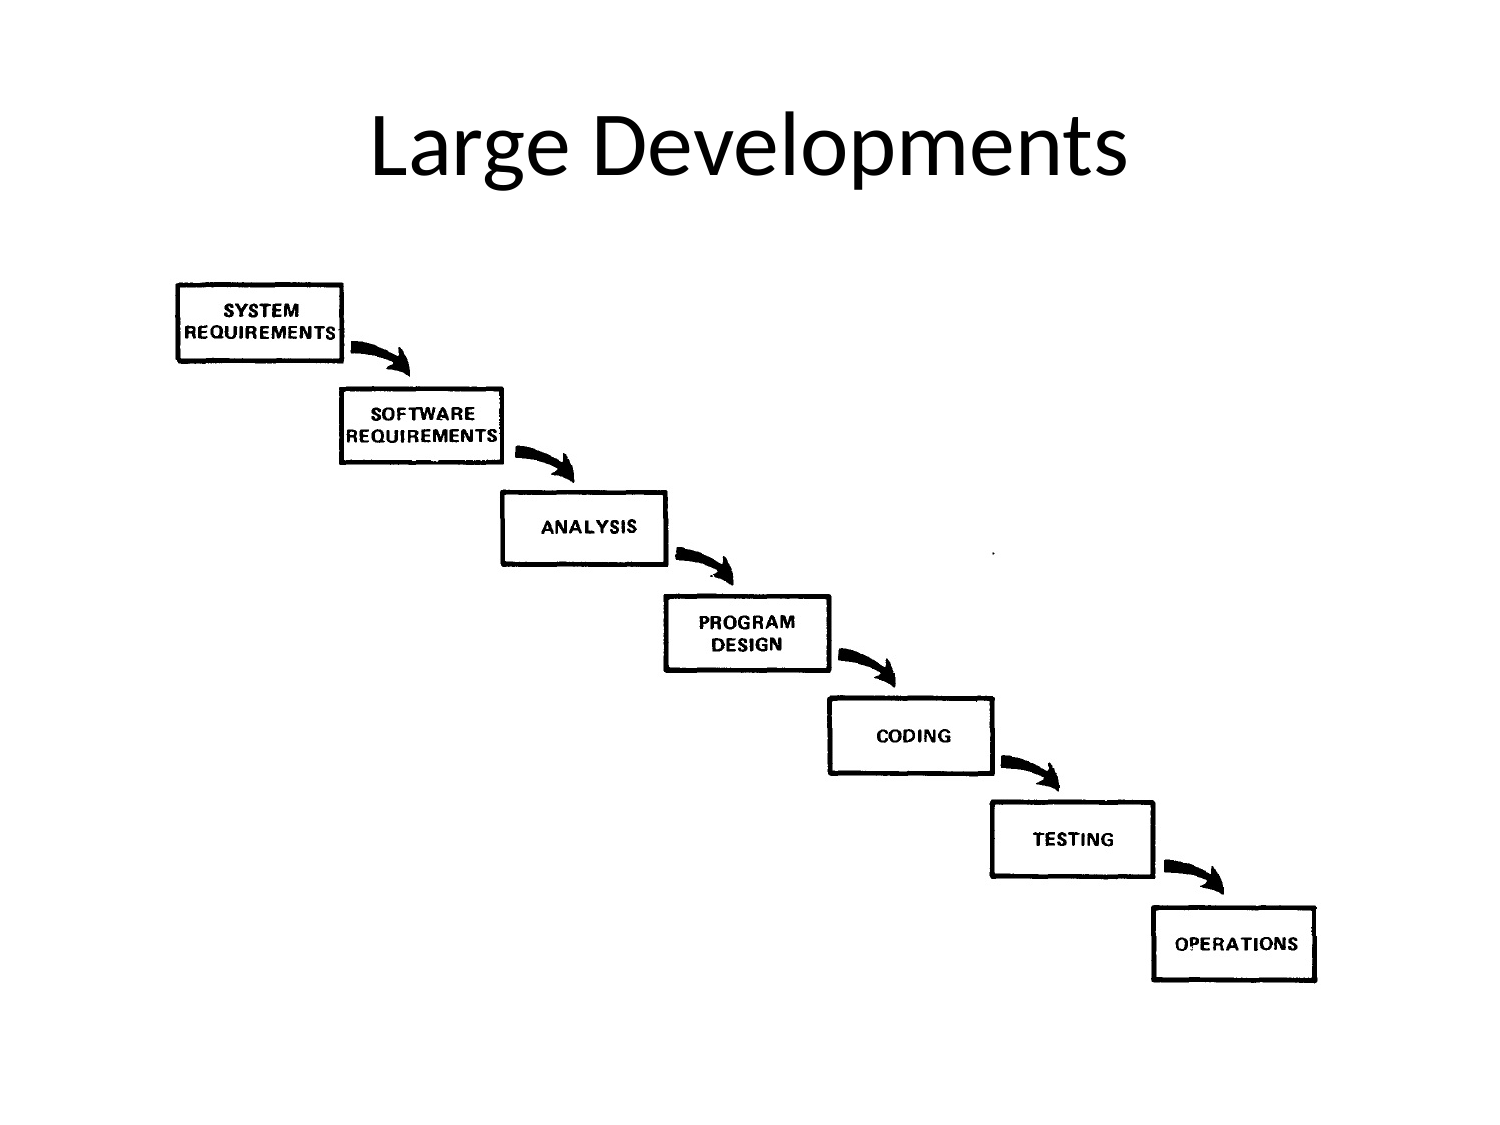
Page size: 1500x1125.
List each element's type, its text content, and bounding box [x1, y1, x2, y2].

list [145, 262, 1355, 1006]
title Large Developments [75, 45, 1425, 233]
